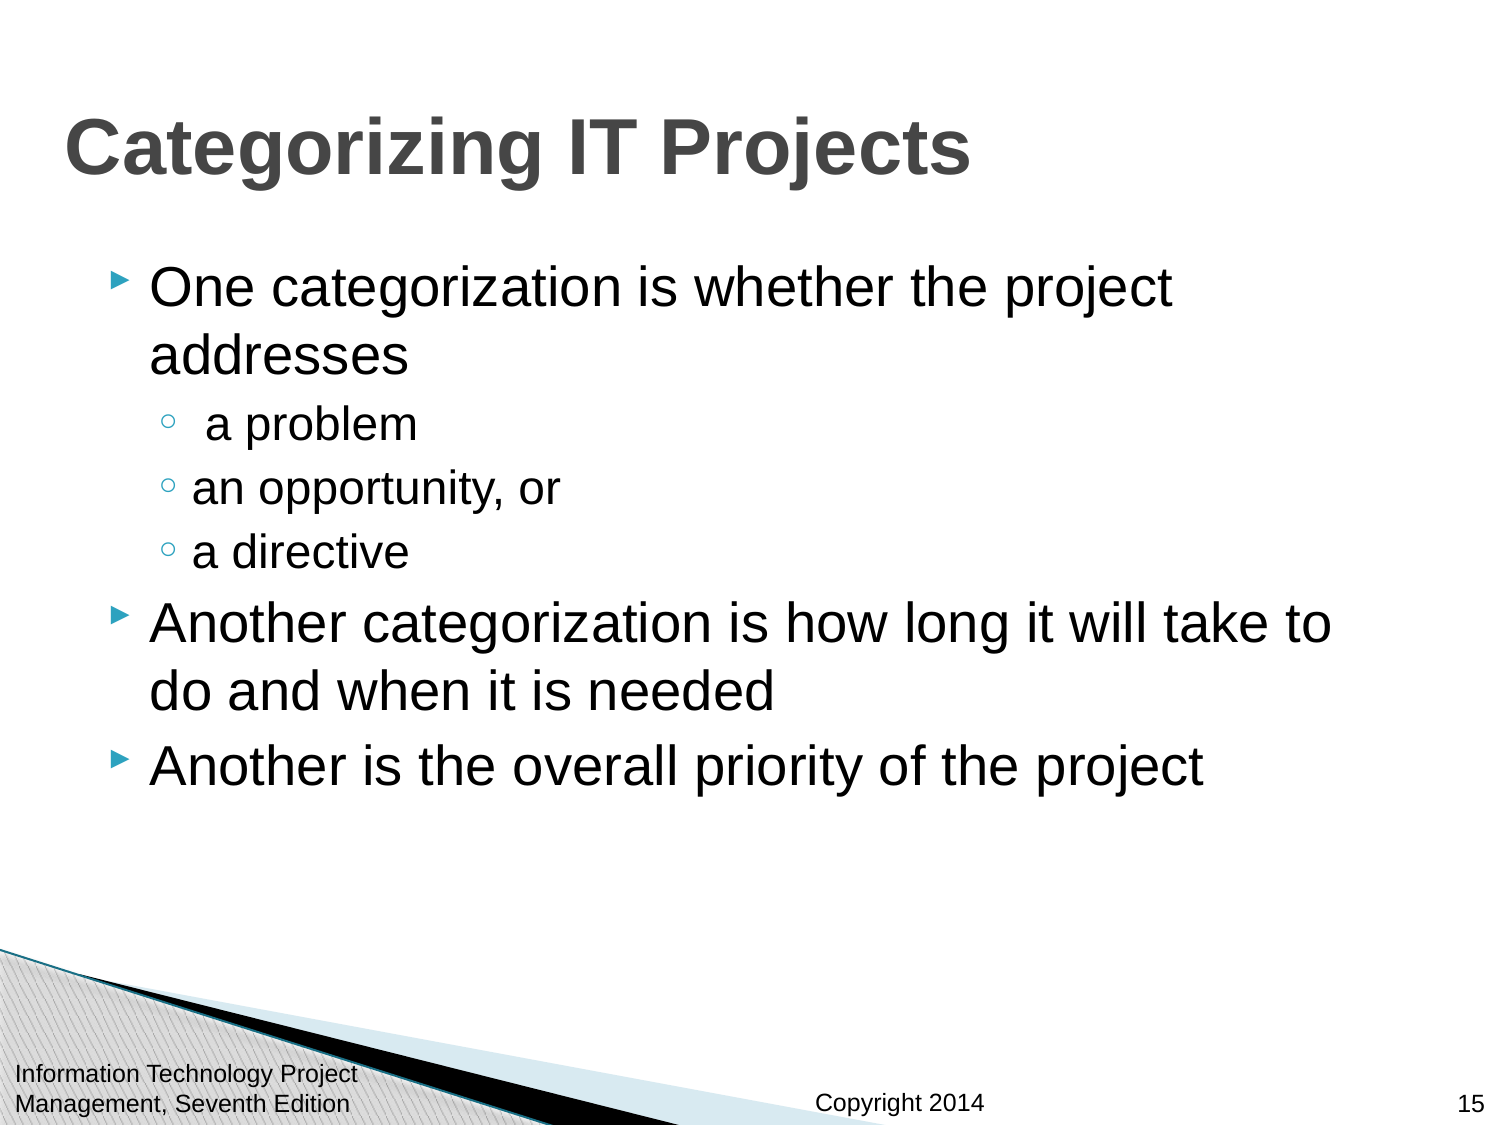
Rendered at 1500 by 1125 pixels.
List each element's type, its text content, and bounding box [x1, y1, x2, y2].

title Categorizing IT Projects [50, 87, 1463, 198]
list One categorization is whether the project addresses a problem an opportunity, or a directive Another categorization is how long it will take to do and when it is needed Another is the overall priority of the project [75, 243, 1425, 986]
slide_number 15 [1412, 1065, 1500, 1125]
footer Information Technology Project Management, Seventh Edition [0, 1065, 386, 1125]
